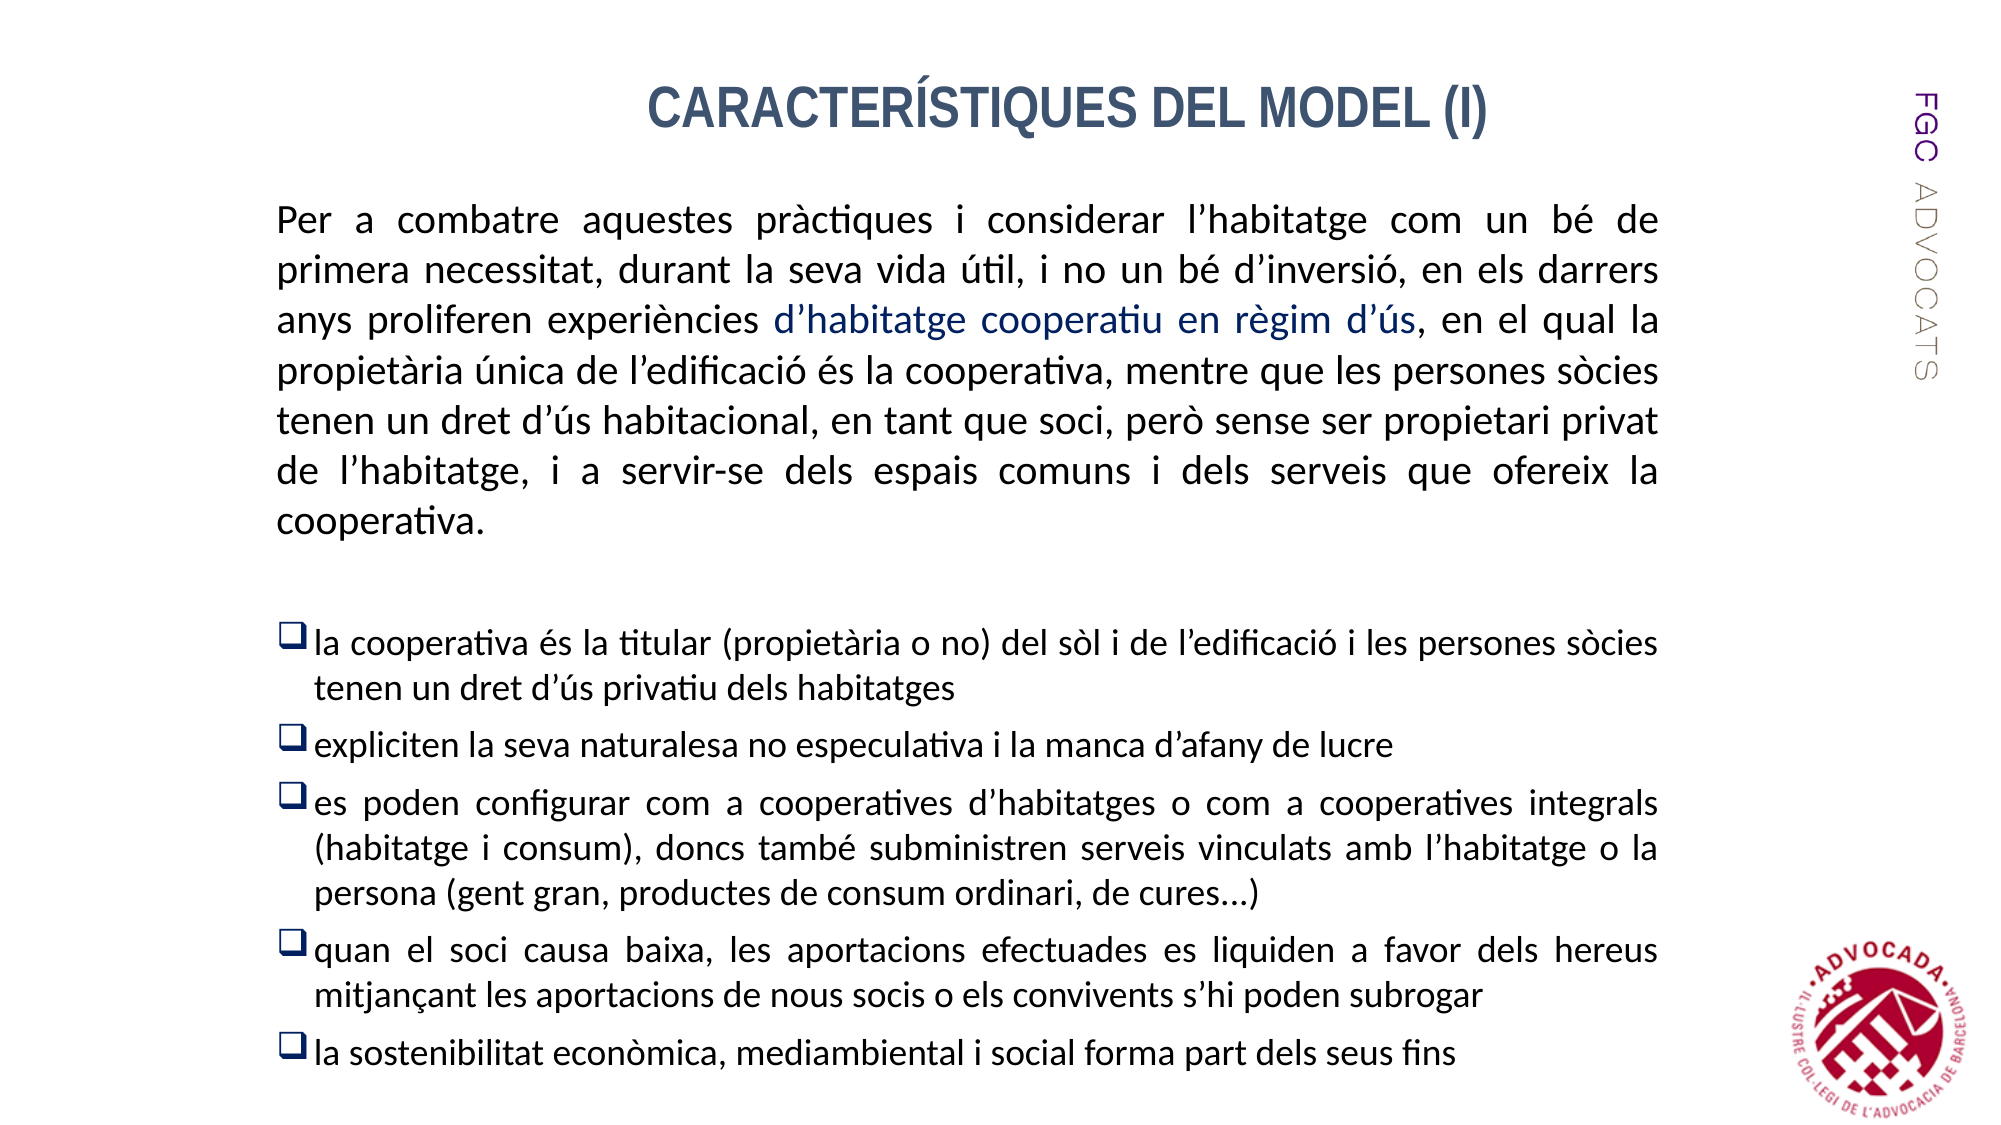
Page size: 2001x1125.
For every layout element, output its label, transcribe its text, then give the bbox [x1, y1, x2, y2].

picture [1763, 928, 2000, 1124]
picture [1909, 89, 1940, 386]
list Per a combatre aquestes pràctiques i considerar l’habitatge com un bé de primera necessitat, durant la seva vida útil, i no un bé d’inversió, en els darrers anys proliferen experiències d’habitatge cooperatiu en règim d’ús, en el qual la propietària única de l’edificació és la cooperativa, mentre que les persones sòcies tenen un dret d’ús habitacional, en tant que soci, però sense ser propietari privat de l’habitatge, i a servir-se dels espais comuns i dels serveis que ofereix la cooperativa. la cooperativa és la titular (propietària o no) del sòl i de l’edificació i les persones sòcies tenen un dret d’ús privatiu dels habitatges expliciten la seva naturalesa no especulativa i la manca d’afany de lucre es poden configurar com a cooperatives d’habitatges o com a cooperatives integrals (habitatge i consum), doncs també subministren serveis vinculats amb l’habitatge o la persona (gent gran, productes de consum ordinari, de cures...) quan el soci causa baixa, les aportacions efectuades es liquiden a favor dels hereus mitjançant les aportacions de nous socis o els convivents s’hi poden subrogar la sostenibilitat econòmica, mediambiental i social forma part dels seus fins [261, 184, 1675, 1118]
title CARACTERÍSTIQUES DEL MODEL (I) [421, 45, 1716, 173]
